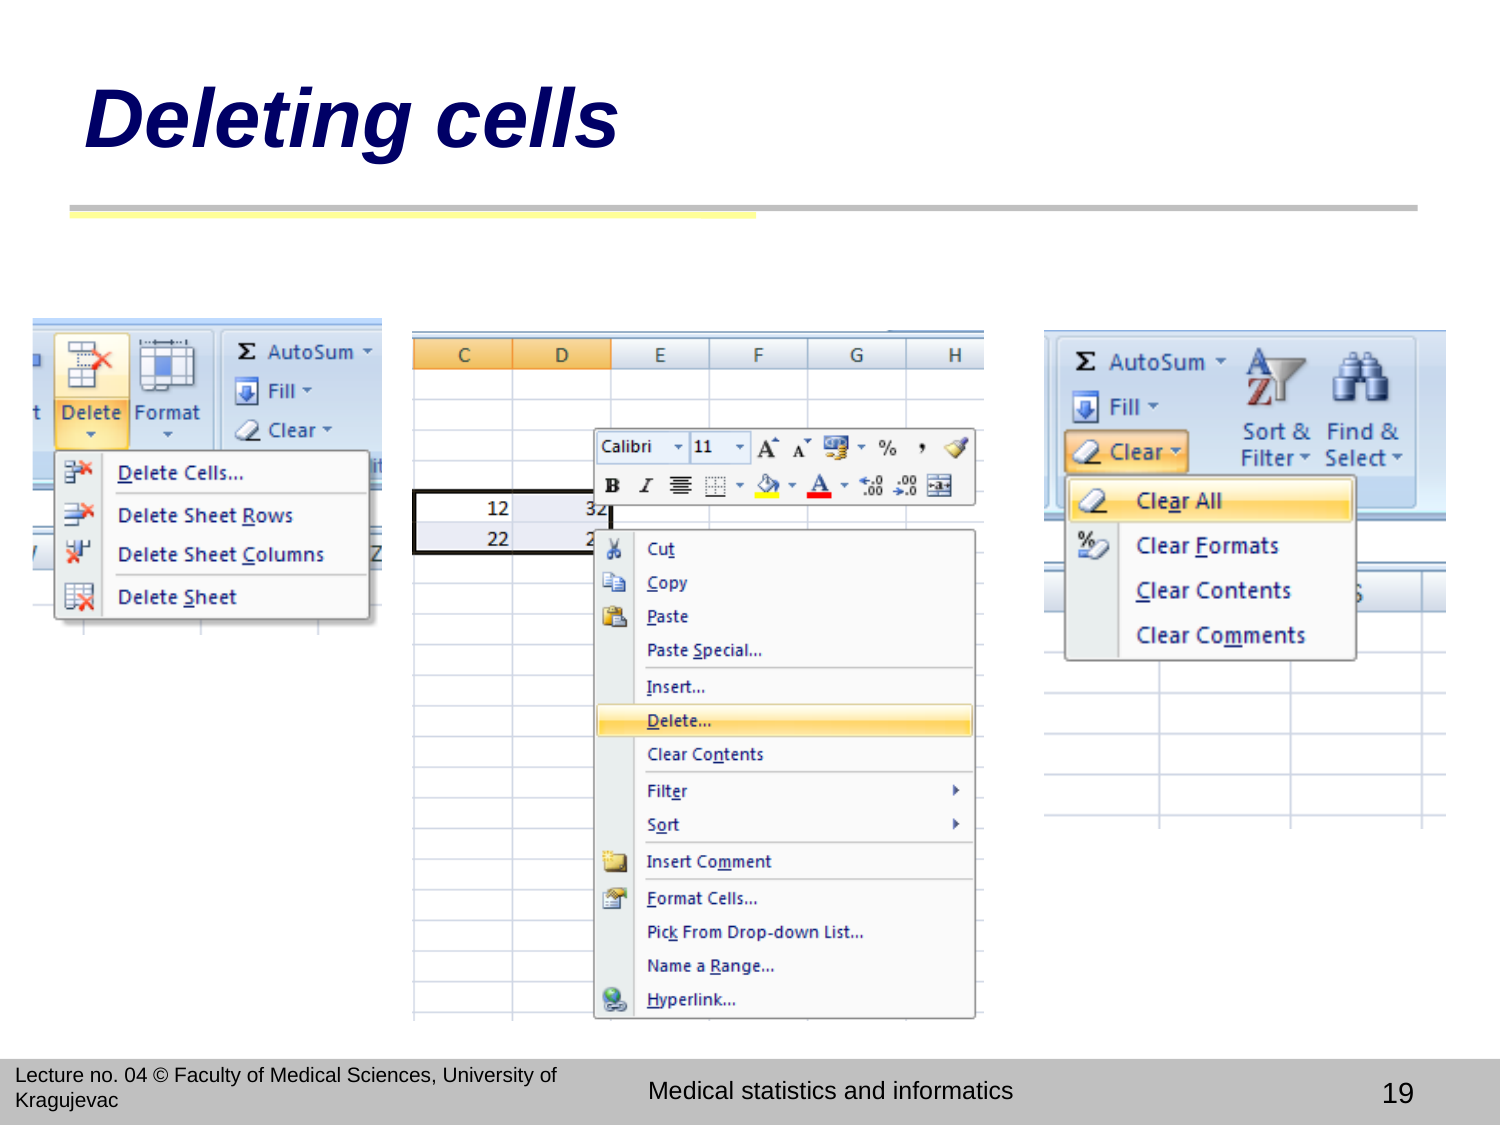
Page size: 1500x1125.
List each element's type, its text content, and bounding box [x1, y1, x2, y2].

picture [1044, 330, 1446, 829]
slide_number Lecture no. 04 © Faculty of Medical Sciences, University of Kragujevac [0, 1053, 619, 1108]
footer Medical statistics and informatics [512, 1066, 1151, 1125]
picture [32, 317, 383, 635]
picture [412, 330, 984, 1021]
title Deleting cells [69, 19, 1426, 208]
slide_number 19 [1166, 1066, 1430, 1125]
